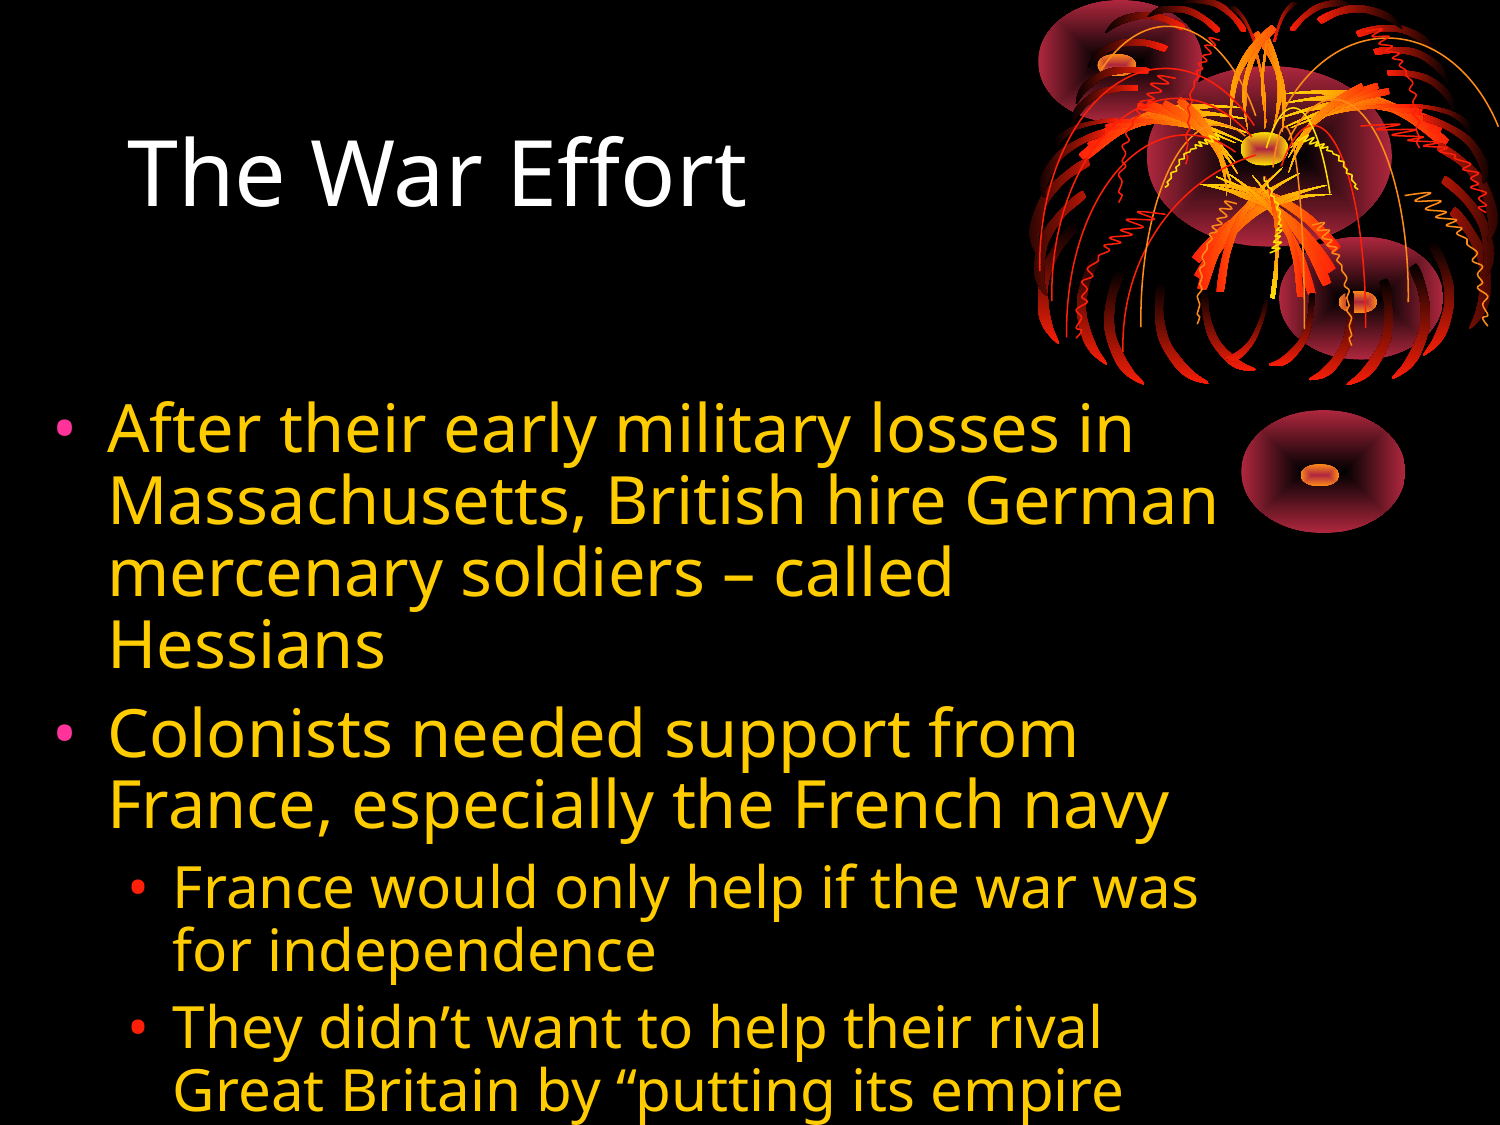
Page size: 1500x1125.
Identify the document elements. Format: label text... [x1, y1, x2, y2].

list After their early military losses in Massachusetts, British hire German mercenary soldiers – called Hessians Colonists needed support from France, especially the French navy France would only help if the war was for independence They didn’t want to help their rival Great Britain by “putting its empire back together” [37, 387, 1263, 1100]
title The War Effort [112, 49, 1388, 290]
